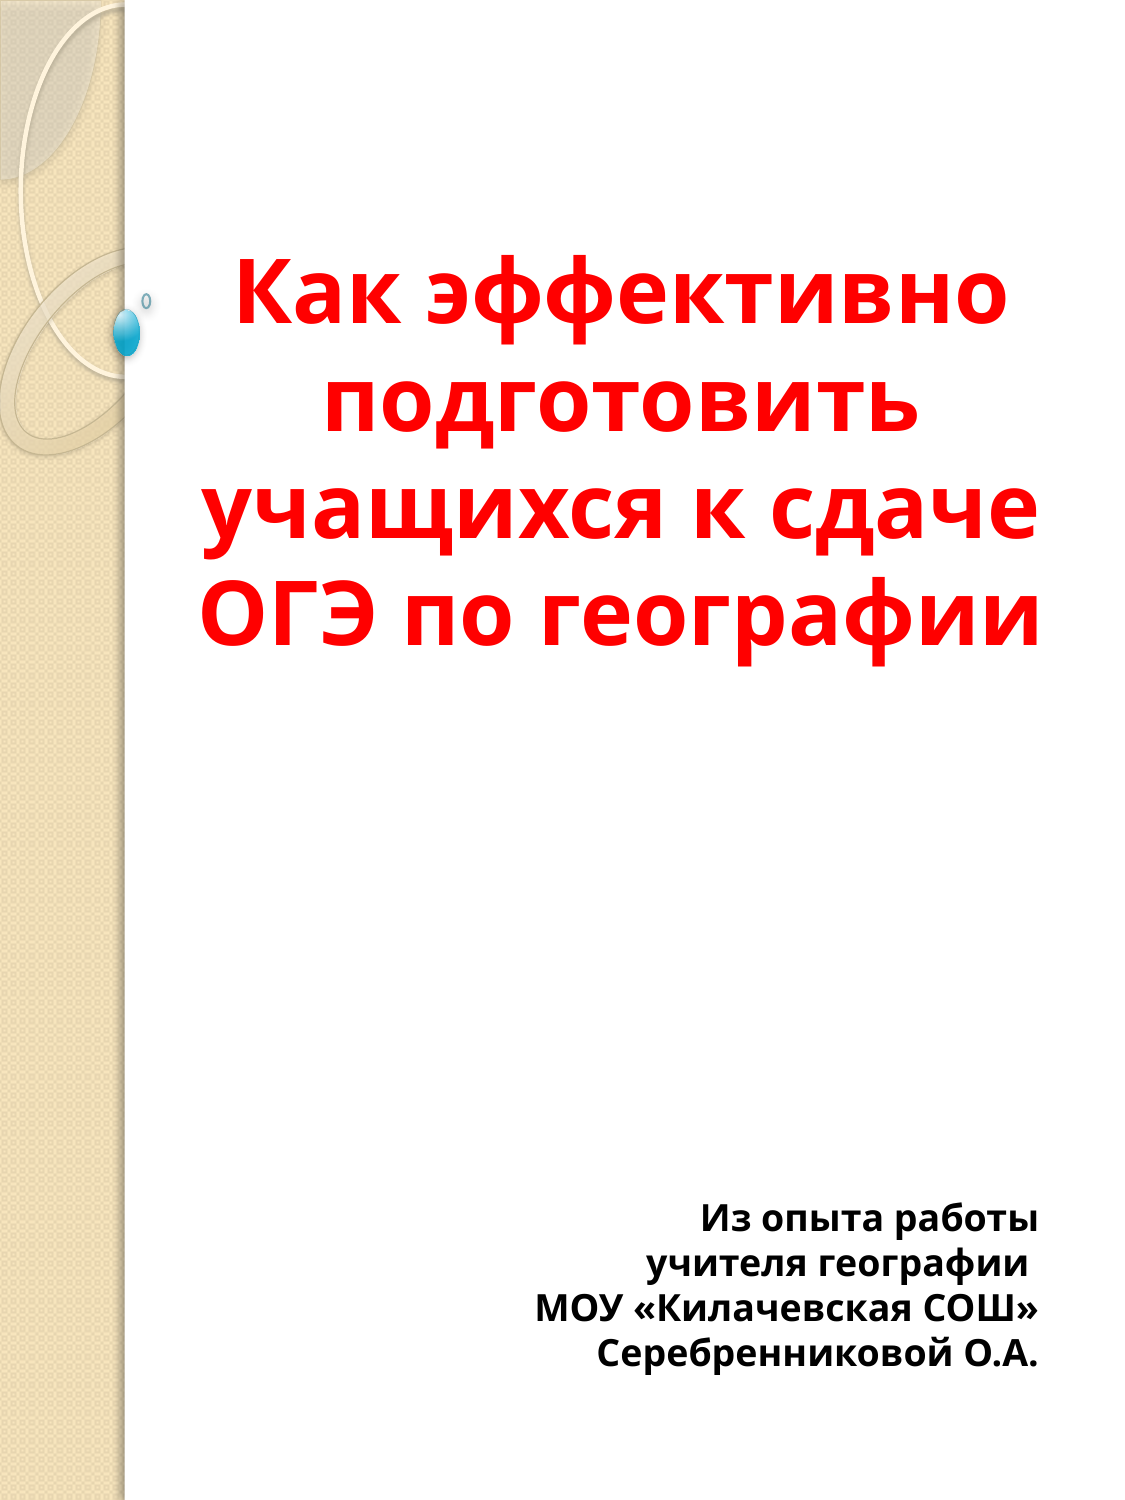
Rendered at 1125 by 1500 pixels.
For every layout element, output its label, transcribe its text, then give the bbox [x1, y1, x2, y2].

text_box Из опыта работы учителя географии МОУ «Килачевская СОШ» Серебренниковой О.А. [444, 1187, 1055, 1382]
title Как эффективно подготовить учащихся к сдаче ОГЭ по географии [100, 120, 1112, 672]
